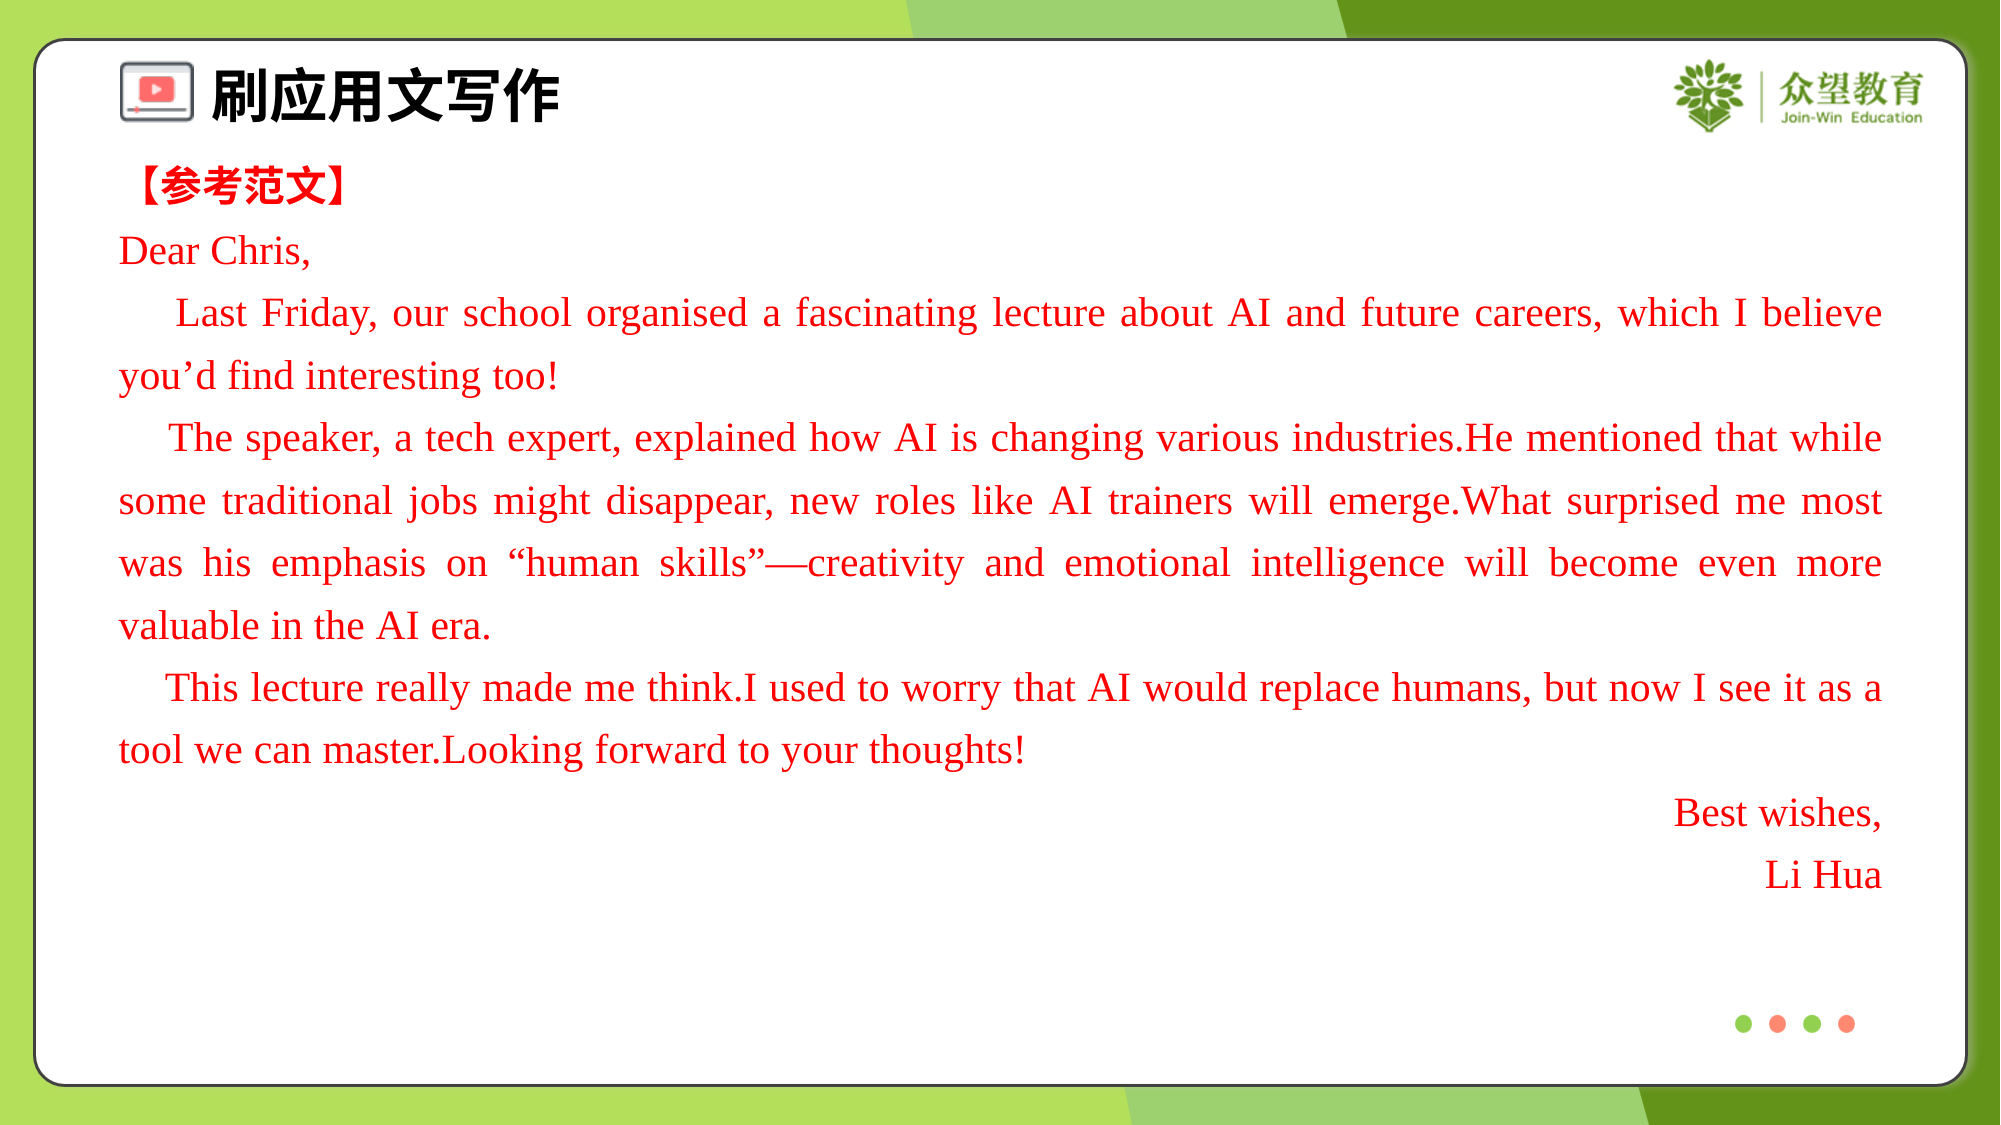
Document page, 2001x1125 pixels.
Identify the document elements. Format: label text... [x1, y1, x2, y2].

picture [0, 0, 2000, 1125]
text_box 【参考范文】 Dear Chris, Last Friday, our school organised a fascinating lecture about AI and future careers, which I believe you’d find interesting too! The speaker, a tech expert, explained how AI is changing various industries.He mentioned that while some traditional jobs might disappear, new roles like AI trainers will emerge.What surprised me most was his emphasis on “human skills”—creativity and emotional intelligence will become even more valuable in the AI era. This lecture really made me think.I used to worry that AI would replace humans, but now I see it as a tool we can master.Looking forward to your thoughts! Best wishes, Li Hua [118, 147, 1883, 893]
